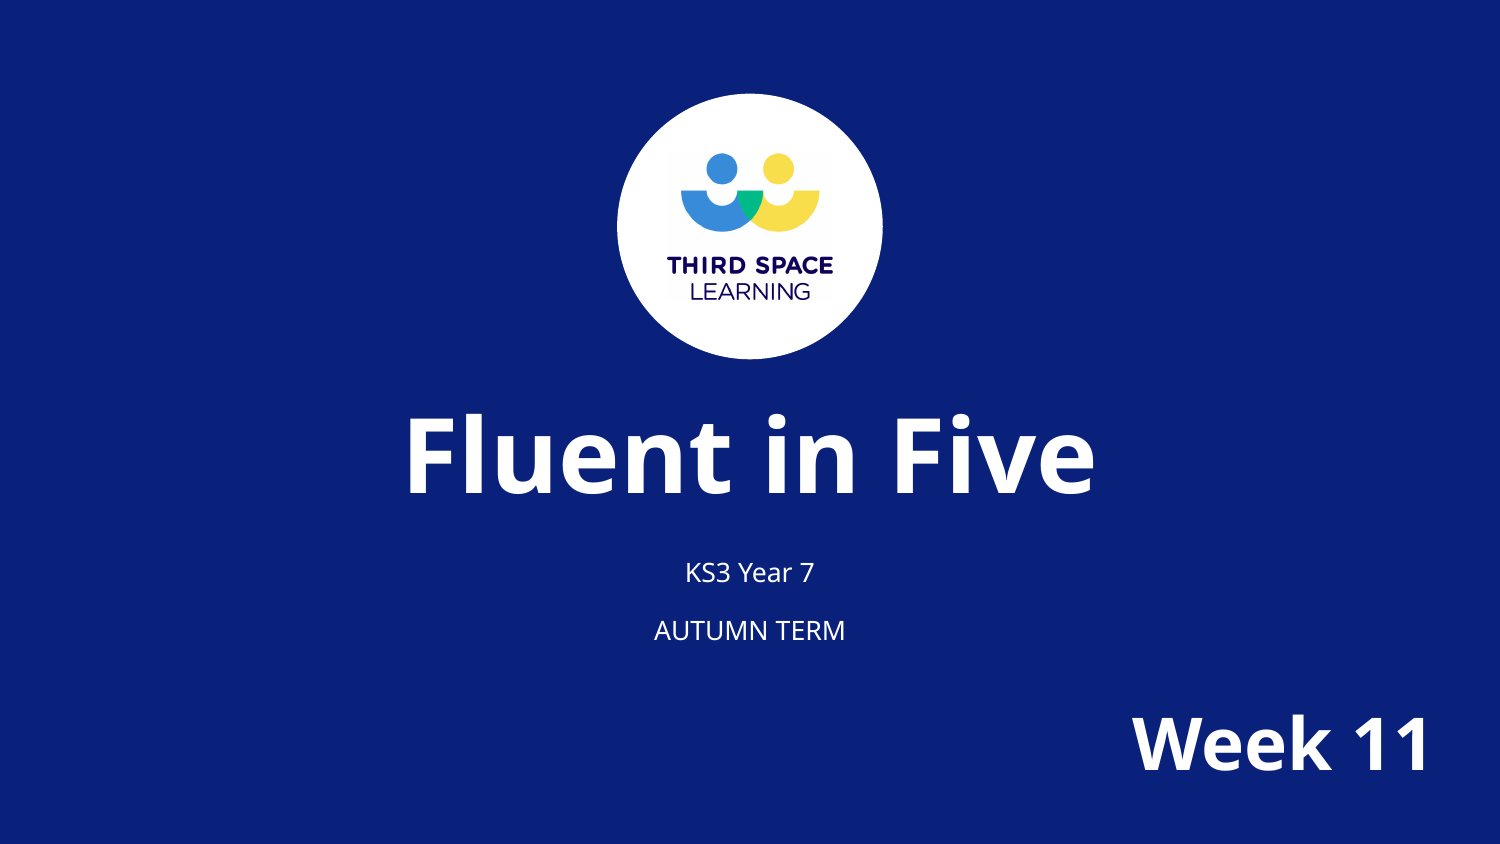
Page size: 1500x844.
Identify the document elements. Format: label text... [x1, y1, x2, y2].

text_box Week 11 [332, 682, 1451, 800]
picture [667, 153, 833, 300]
